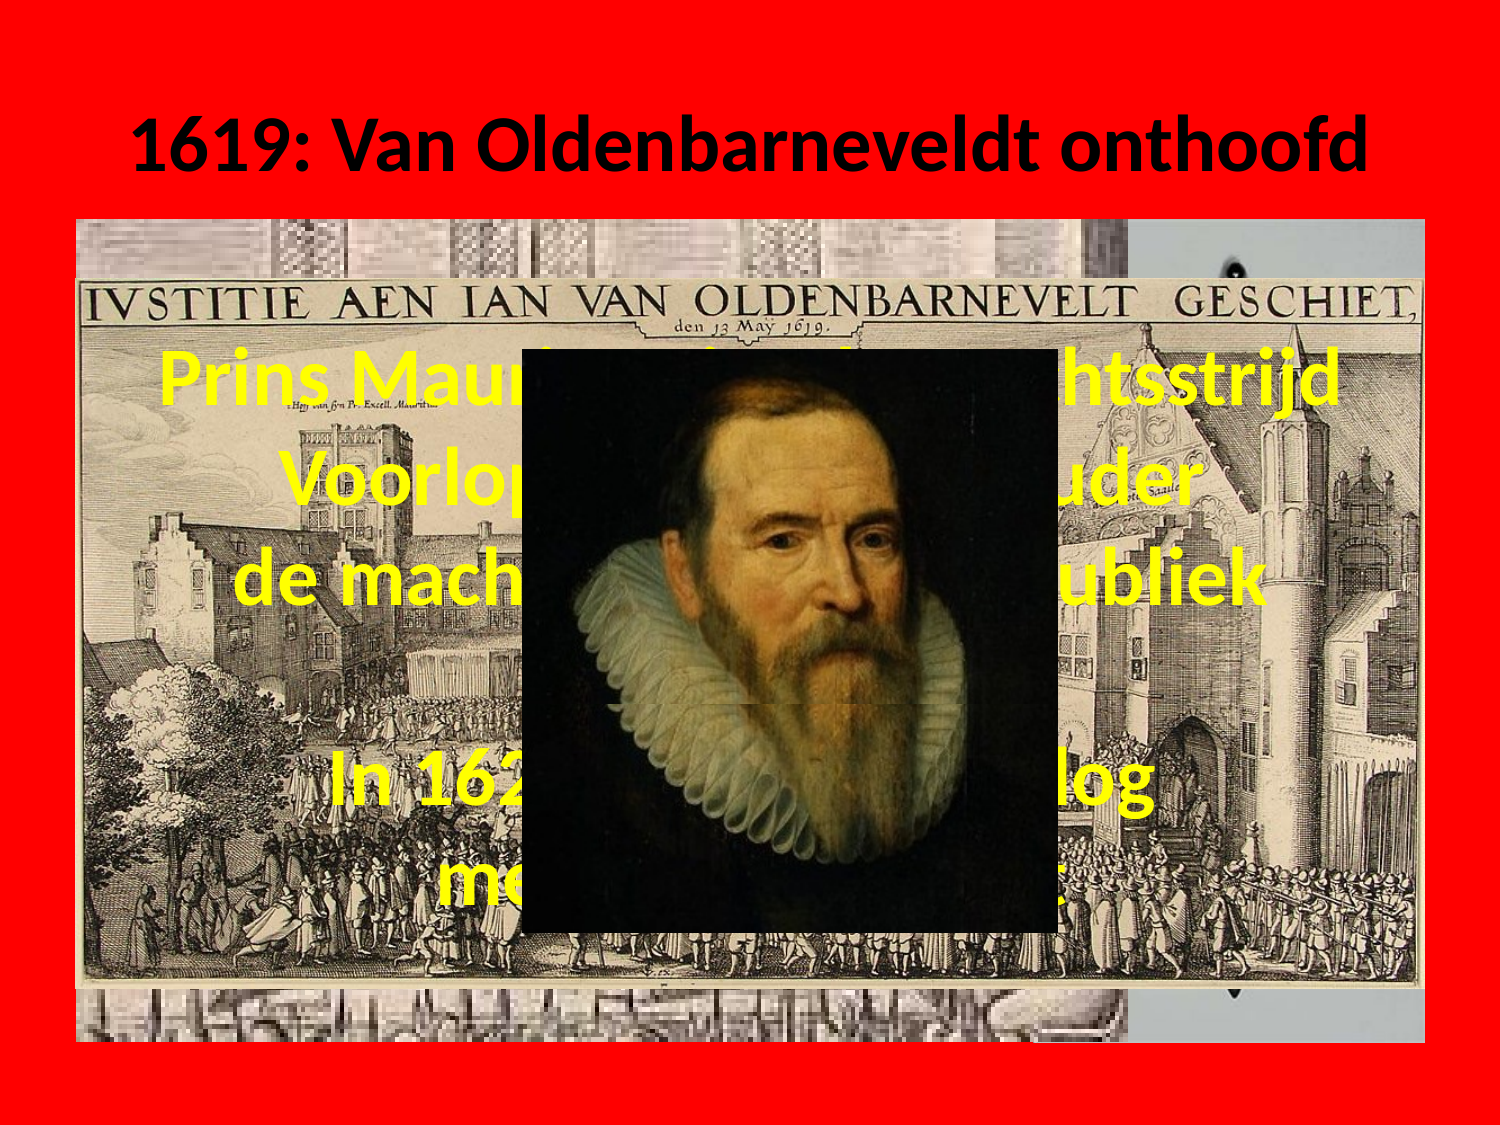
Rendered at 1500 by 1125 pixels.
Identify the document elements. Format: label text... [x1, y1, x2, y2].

picture [76, 989, 1425, 1043]
picture [76, 219, 1425, 278]
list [74, 278, 1426, 989]
picture [522, 349, 1058, 933]
title 1619: Van Oldenbarneveldt onthoofd [75, 45, 1425, 219]
